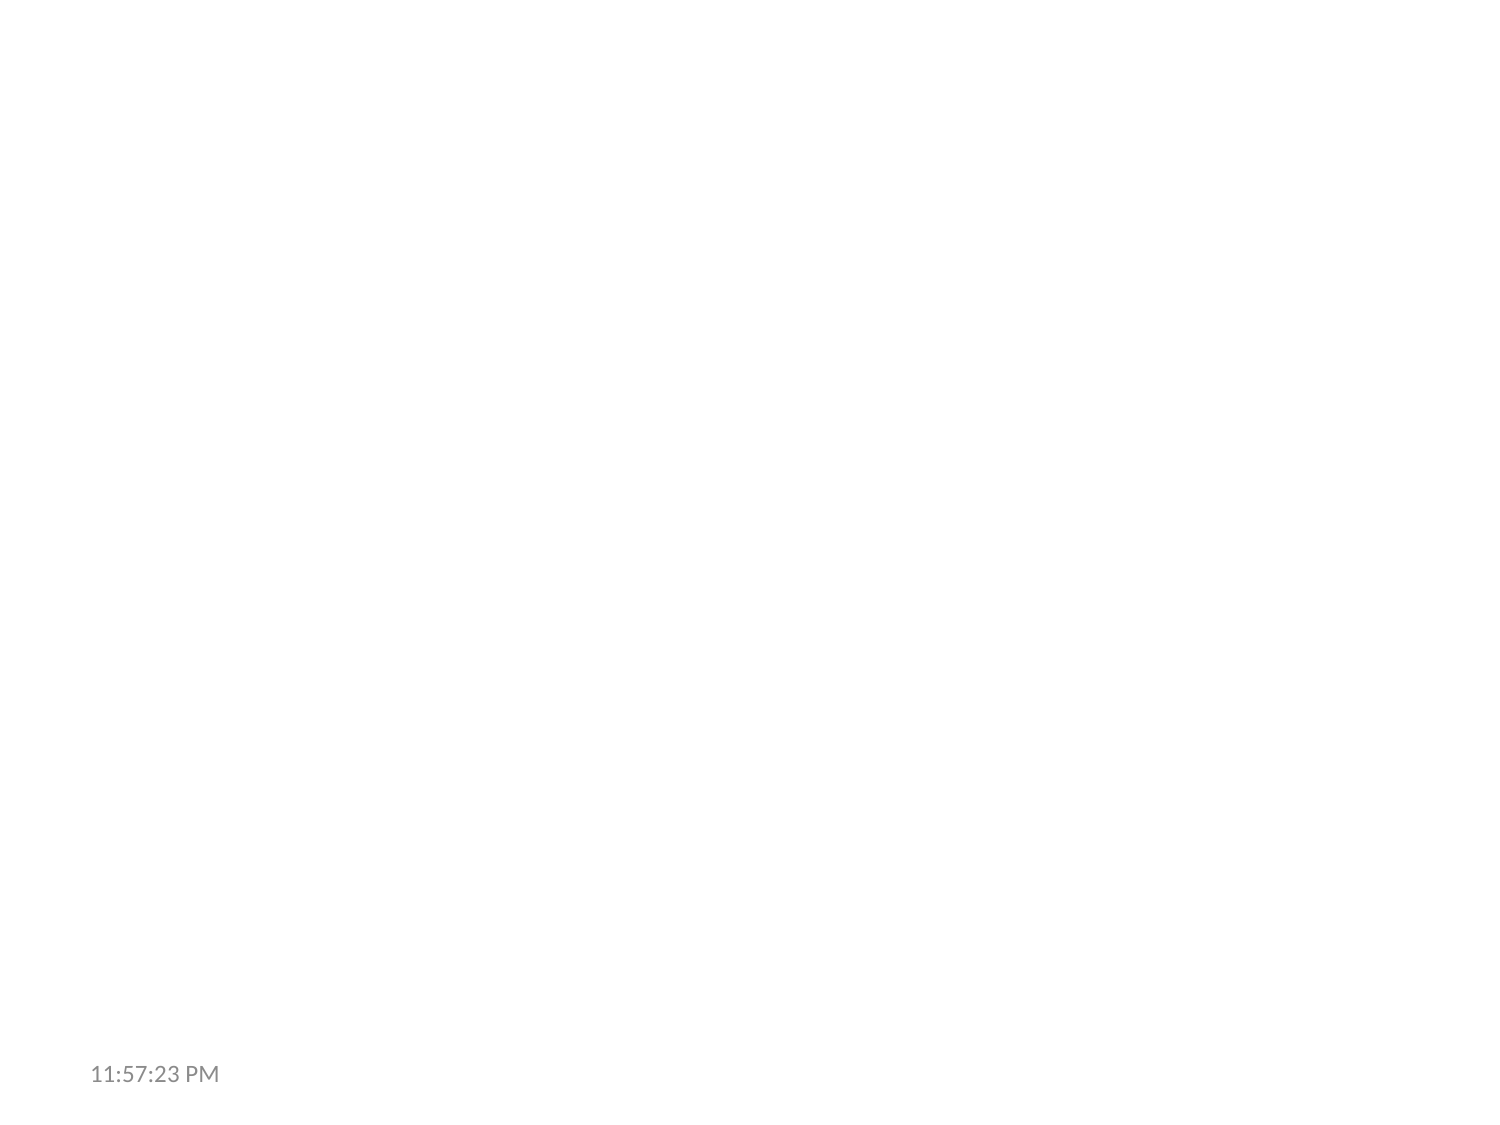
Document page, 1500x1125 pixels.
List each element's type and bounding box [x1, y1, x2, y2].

slide_number [75, 1042, 425, 1103]
